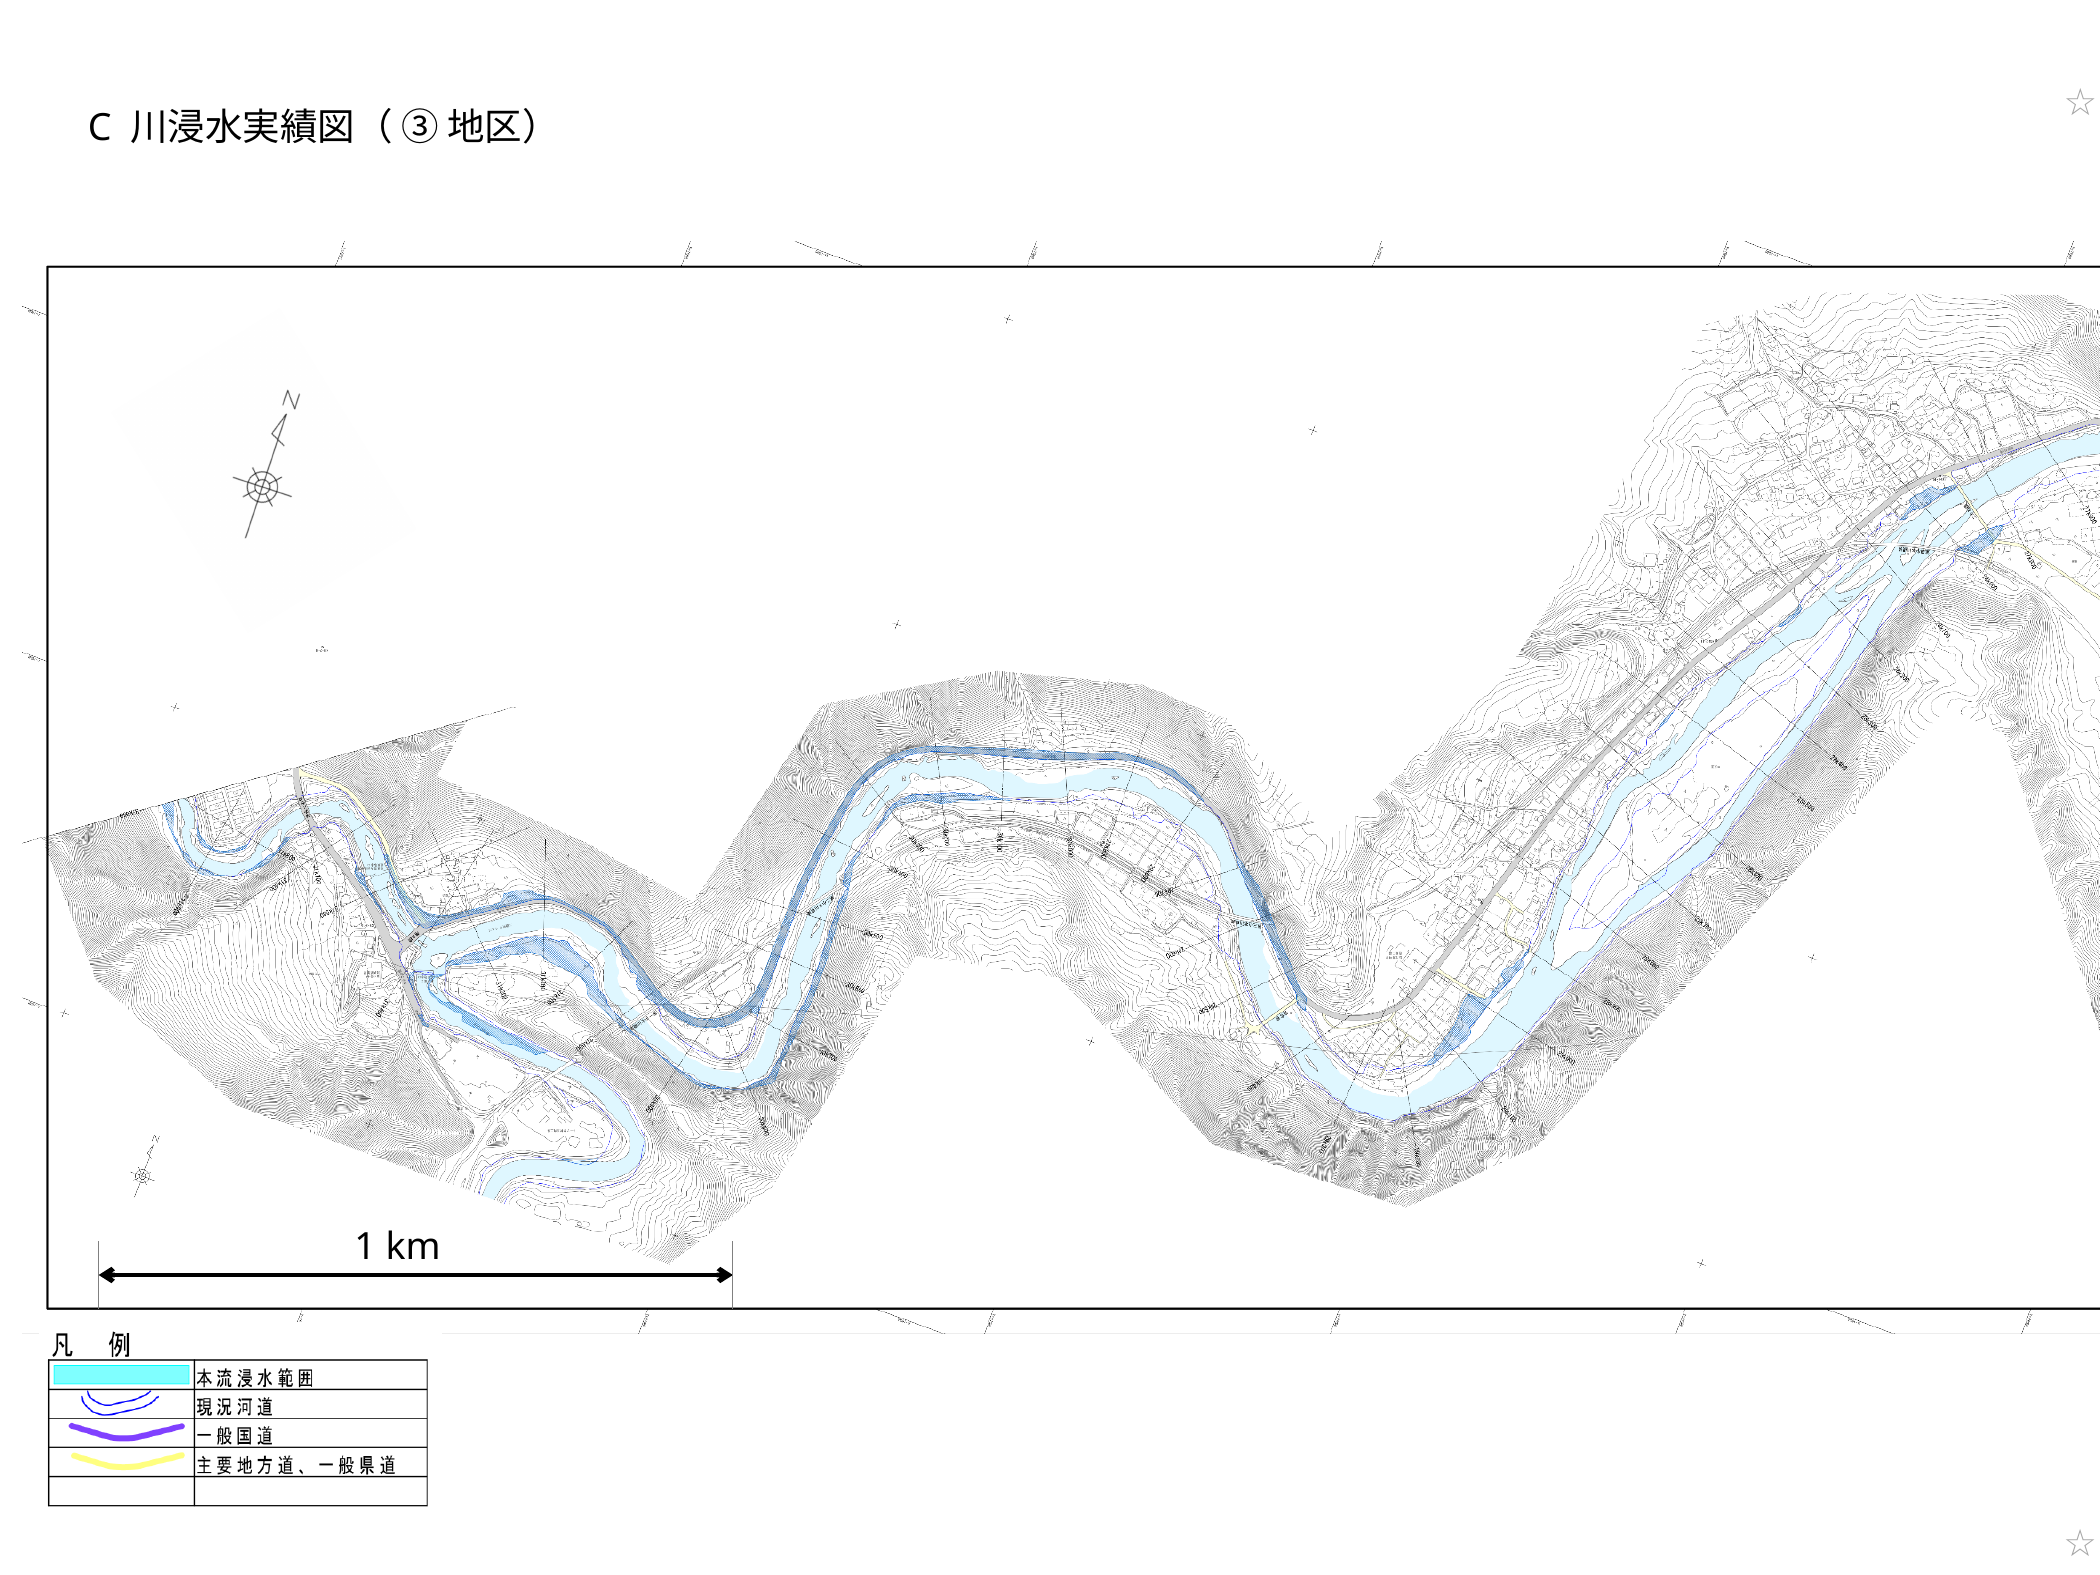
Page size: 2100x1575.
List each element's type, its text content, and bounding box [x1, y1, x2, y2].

picture [22, 241, 2100, 1515]
text_box C 川浸水実績図（ ③ 地区） [73, 95, 907, 156]
text_box ☆ [2048, 70, 2100, 131]
text_box ☆ [2048, 1511, 2100, 1572]
